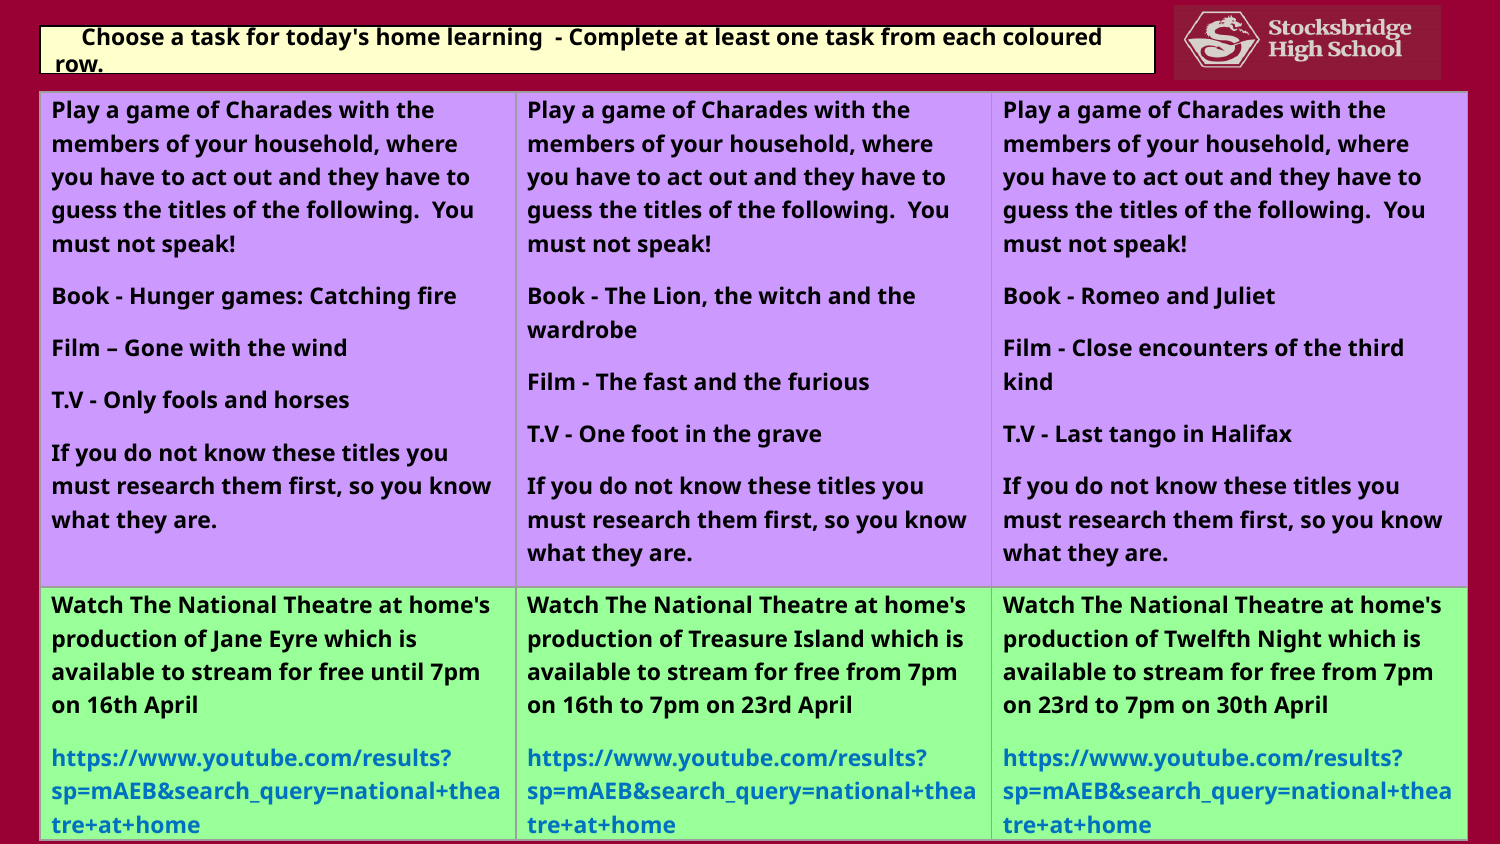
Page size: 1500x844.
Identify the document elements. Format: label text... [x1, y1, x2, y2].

table_cell Watch The National Theatre at home's production of Treasure Island which is available to stream for free from 7pm on 16th to 7pm on 23rd April https://www.youtube.com/results?sp=mAEB&search_query=national+theatre+at+home [517, 588, 991, 839]
table_header Play a game of Charades with the members of your household, where you have to act out and they have to guess the titles of the following. You must not speak! Book - Romeo and Juliet Film - Close encounters of the third kind T.V - Last tango in Halifax If you do not know these titles you must research them first, so you know what they are. [992, 93, 1467, 586]
table_cell Watch The National Theatre at home's production of Jane Eyre which is available to stream for free until 7pm on 16th April https://www.youtube.com/results?sp=mAEB&search_query=national+theatre+at+home [41, 588, 515, 839]
table_header Play a game of Charades with the members of your household, where you have to act out and they have to guess the titles of the following. You must not speak! Book - Hunger games: Catching fire Film – Gone with the wind T.V - Only fools and horses If you do not know these titles you must research them first, so you know what they are. [41, 93, 515, 586]
text_box Choose a task for today's home learning - Complete at least one task from each coloured row. [40, 26, 1156, 74]
picture [1173, 5, 1442, 80]
table_cell Watch The National Theatre at home's production of Twelfth Night which is available to stream for free from 7pm on 23rd to 7pm on 30th April https://www.youtube.com/results?sp=mAEB&search_query=national+theatre+at+home [992, 588, 1467, 839]
table_header Play a game of Charades with the members of your household, where you have to act out and they have to guess the titles of the following. You must not speak! Book - The Lion, the witch and the wardrobe Film - The fast and the furious T.V - One foot in the grave If you do not know these titles you must research them first, so you know what they are. [517, 93, 991, 586]
